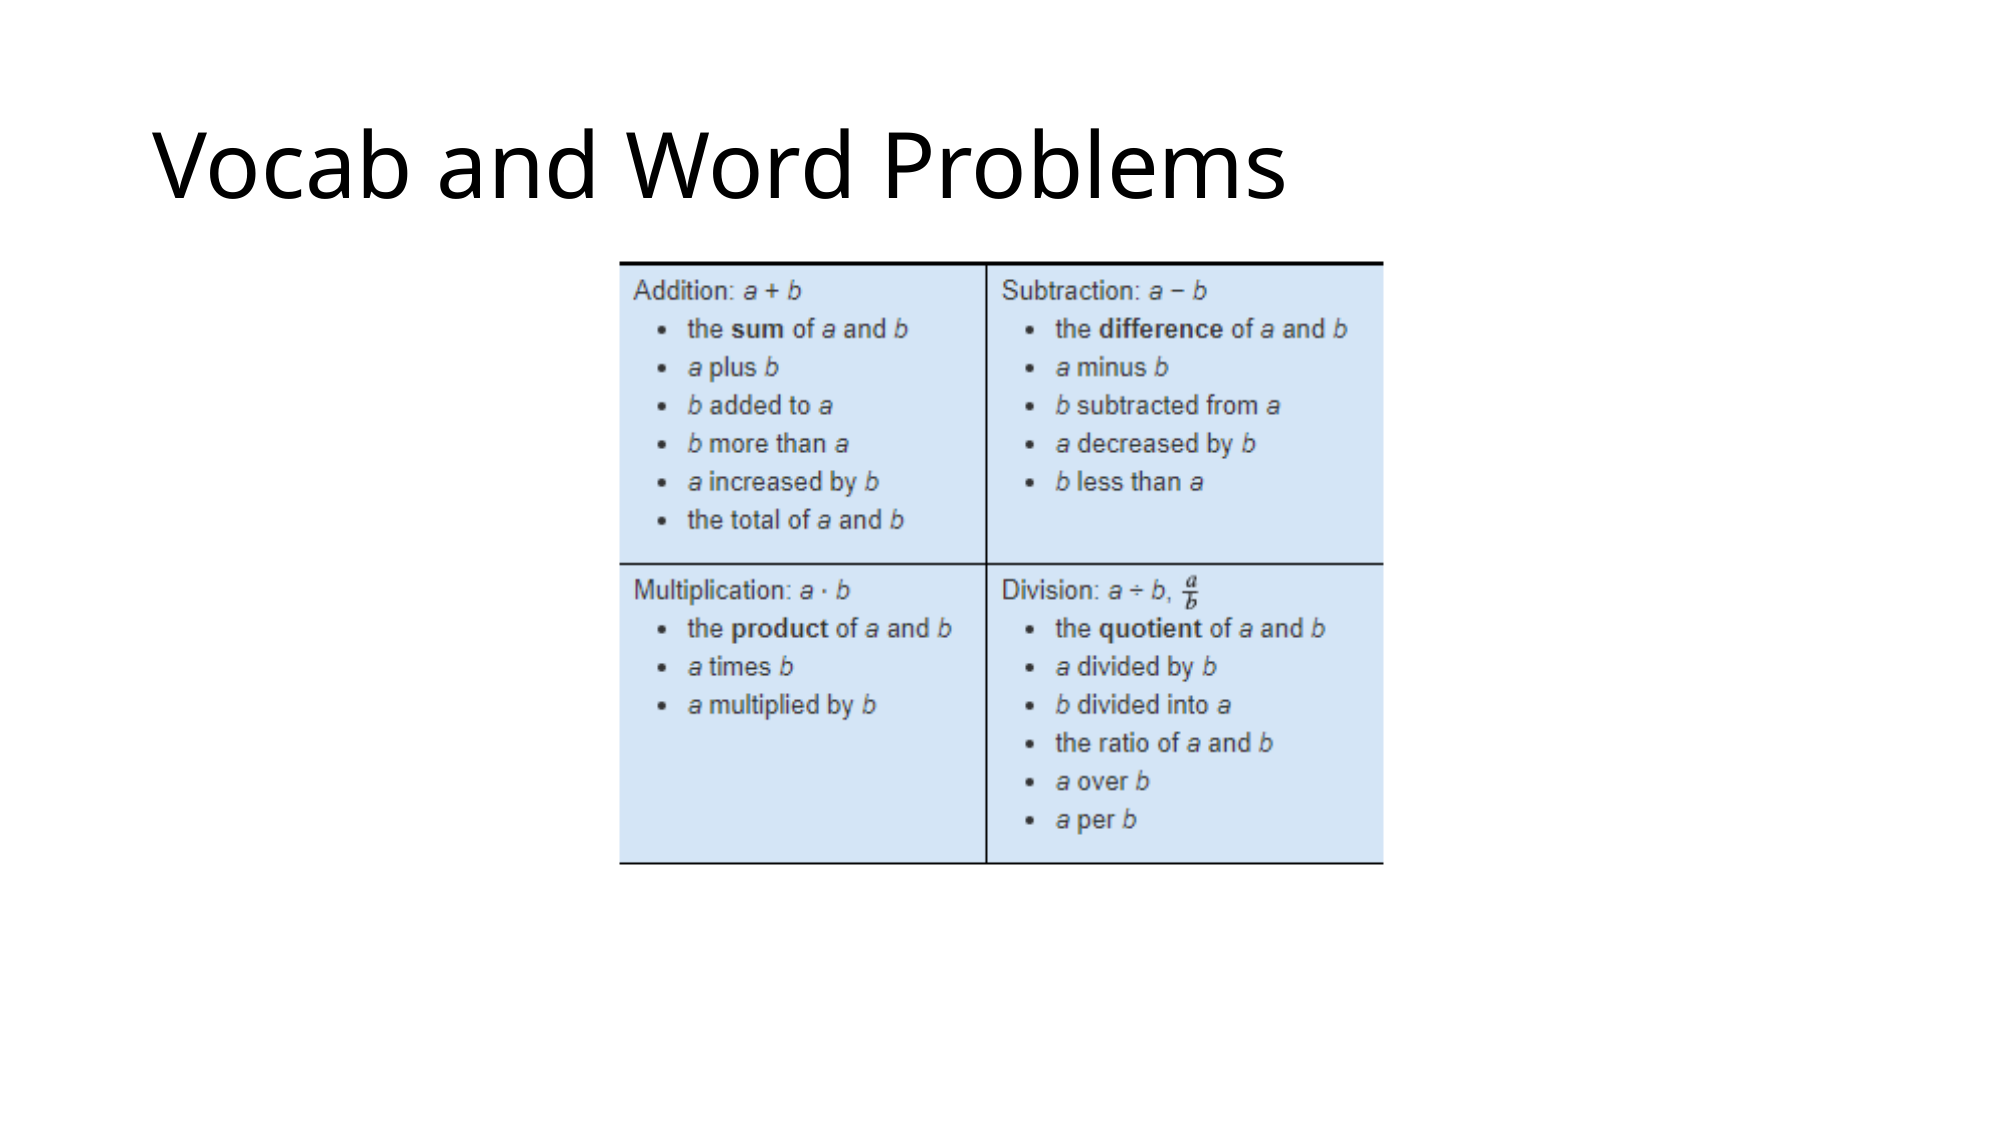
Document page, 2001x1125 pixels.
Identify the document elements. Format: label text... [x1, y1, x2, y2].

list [608, 252, 1392, 873]
title Vocab and Word Problems [137, 59, 1863, 278]
